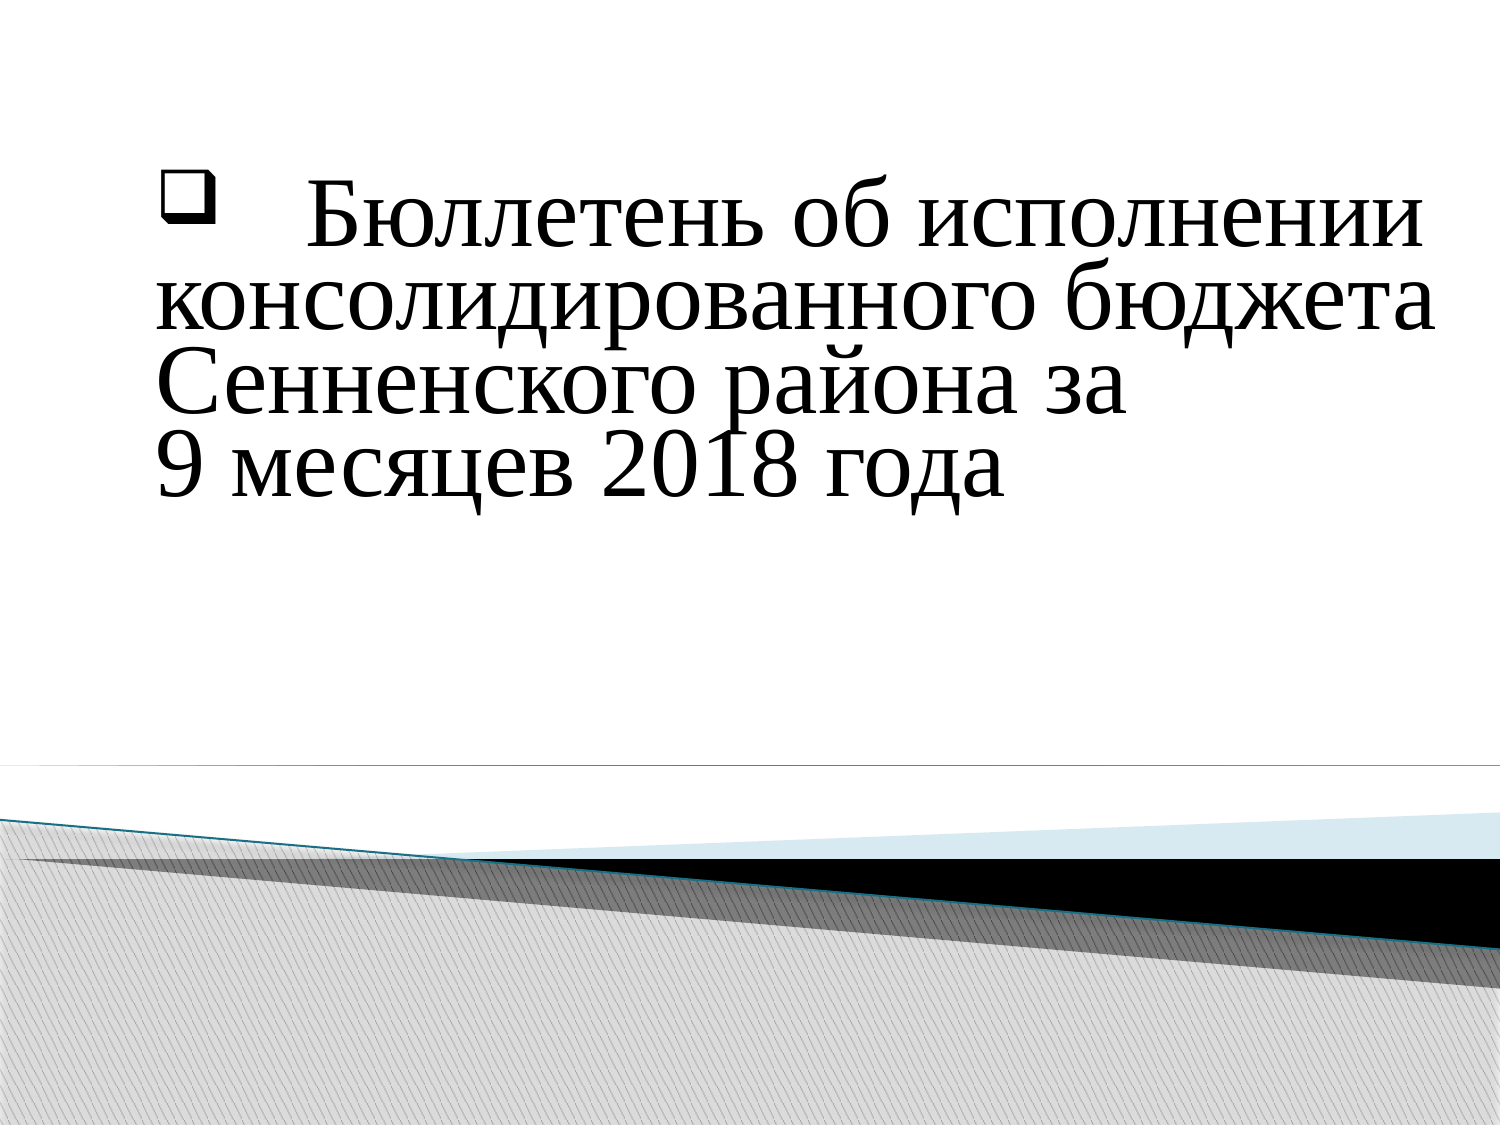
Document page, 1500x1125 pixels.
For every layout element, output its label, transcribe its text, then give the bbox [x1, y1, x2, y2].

picture [5, 859, 1500, 989]
text_box Бюллетень об исполнении консолидированного бюджета Сенненского района за 9 месяцев 2018 года [140, 175, 1500, 608]
